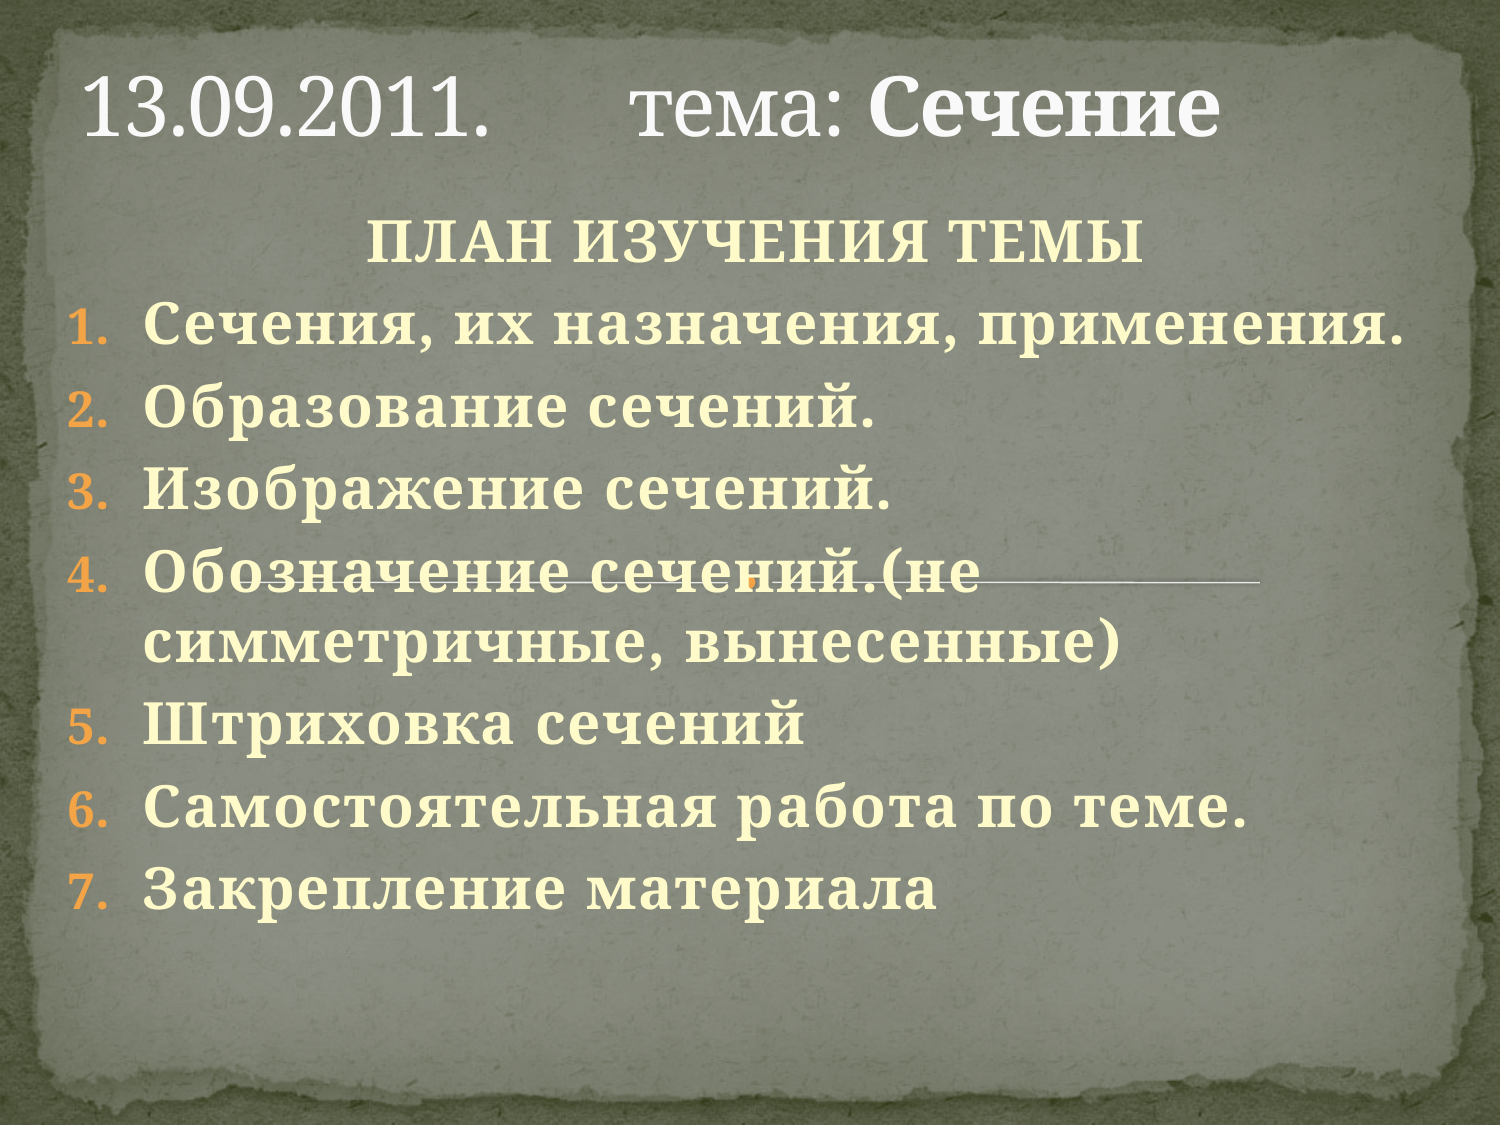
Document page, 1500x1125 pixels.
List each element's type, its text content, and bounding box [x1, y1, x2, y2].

title 13.09.2011. тема: Сечение [64, 42, 1399, 161]
subtitle ПЛАН ИЗУЧЕНИЯ ТЕМЫ Сечения, их назначения, применения. Образование сечений. Изображение сечений. Обозначение сечений.(не симметричные, вынесенные) Штриховка сечений Самостоятельная работа по теме. Закрепление материала [53, 196, 1459, 1059]
